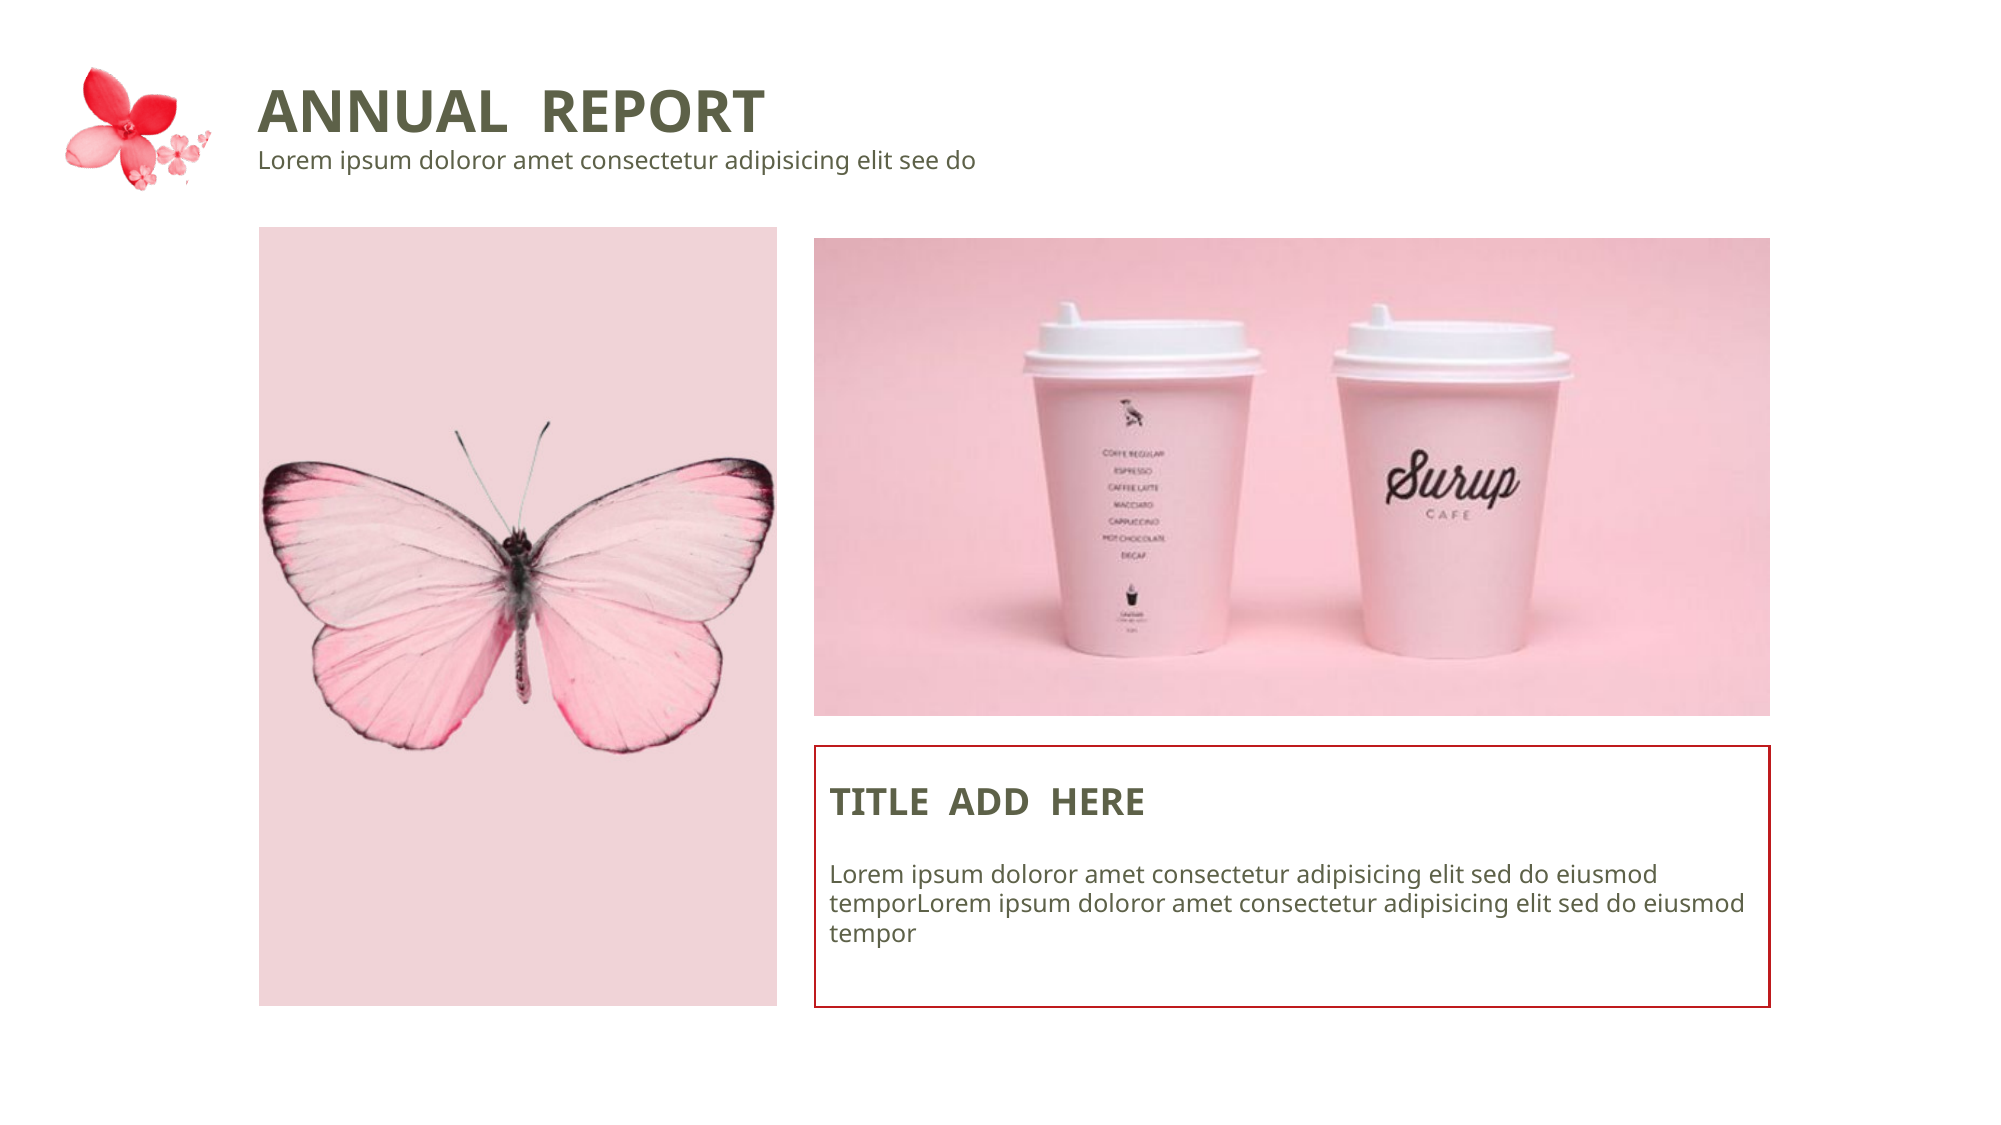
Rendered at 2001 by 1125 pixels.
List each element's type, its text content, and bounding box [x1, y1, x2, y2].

picture [43, 47, 225, 228]
picture [814, 238, 1770, 716]
picture [259, 227, 777, 1006]
text_box ANNUAL REPORT [243, 67, 874, 152]
text_box [814, 745, 1771, 1008]
text_box Lorem ipsum doloror amet consectetur adipisicing elit see do [242, 137, 1259, 182]
